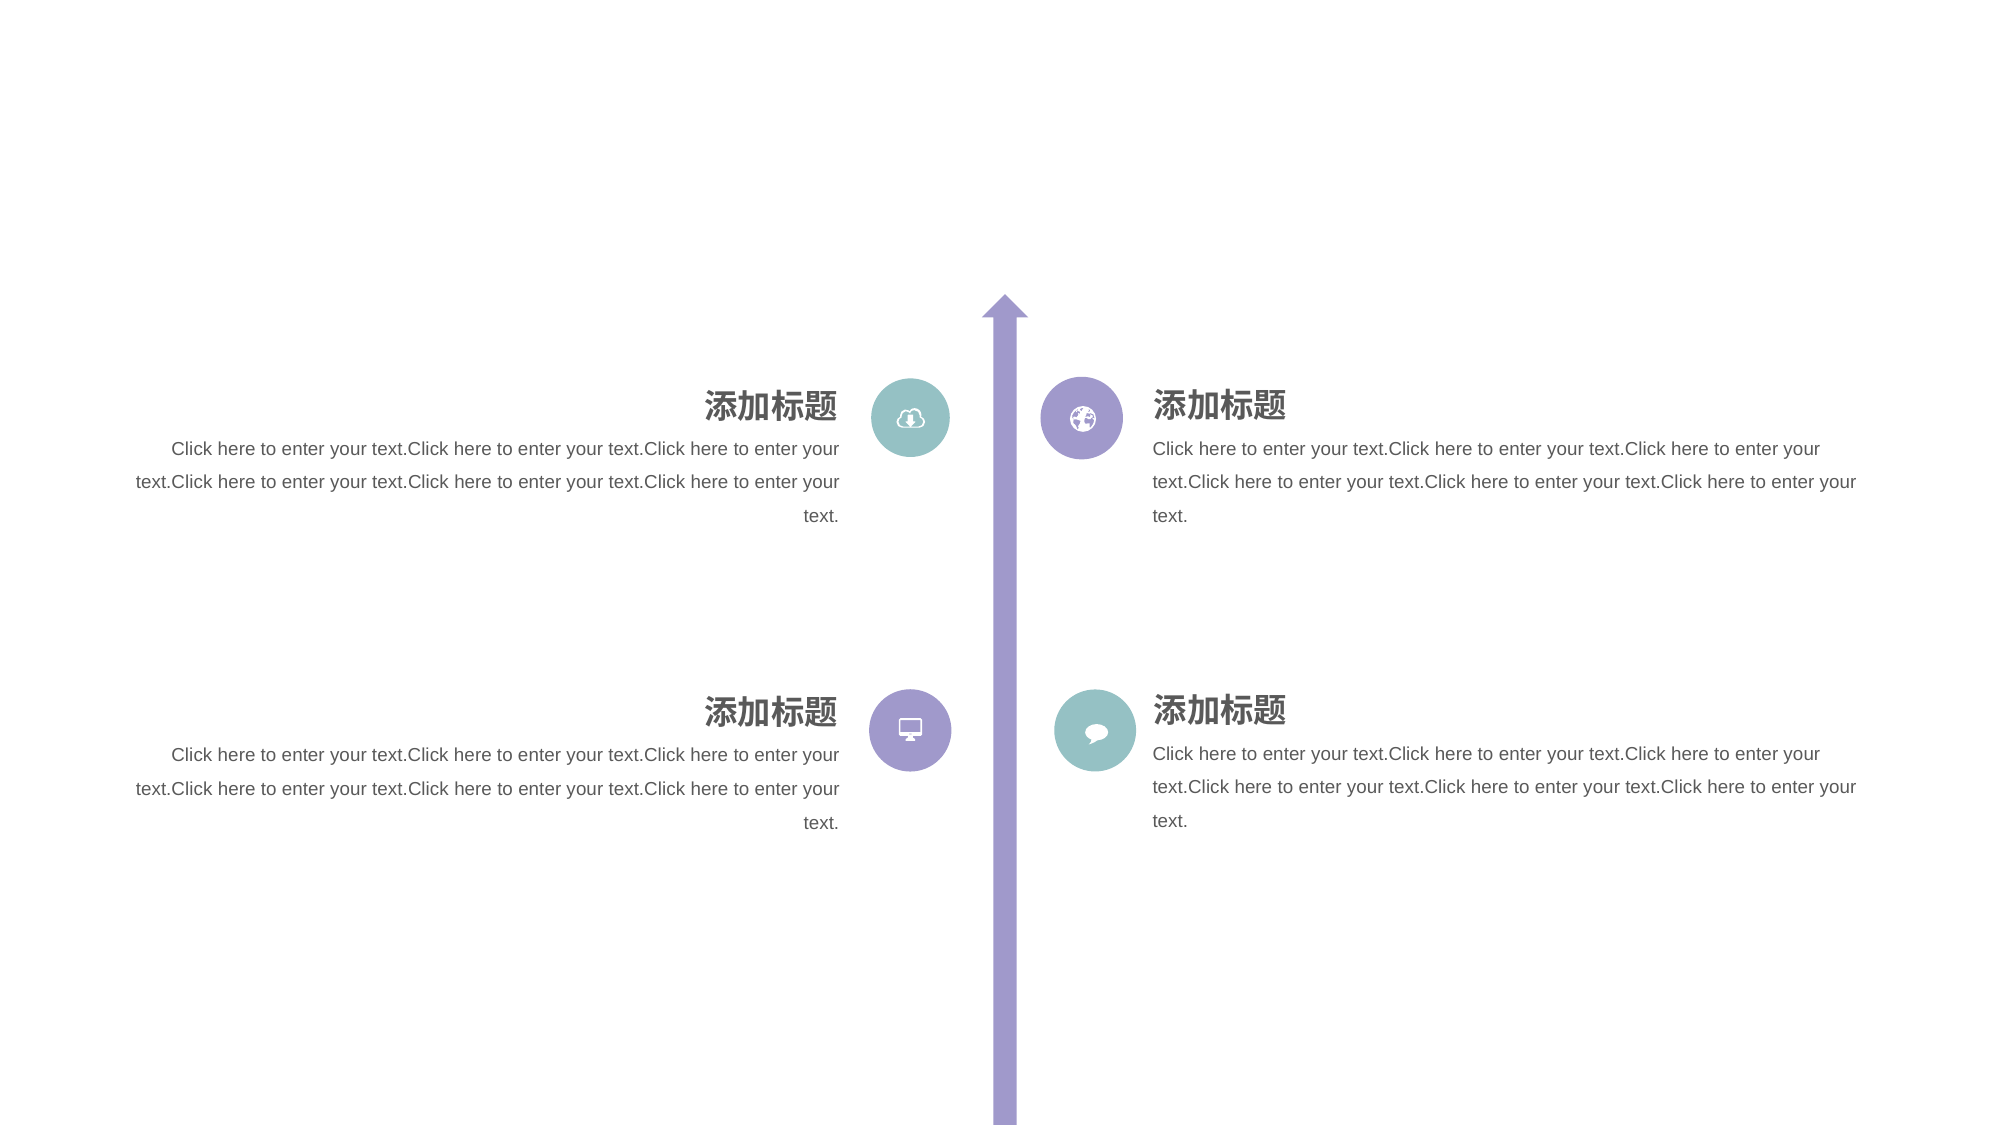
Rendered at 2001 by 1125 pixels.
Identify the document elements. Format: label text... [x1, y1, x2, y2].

text_box [979, 292, 1031, 1125]
text_box 添加标题 [1139, 682, 1302, 722]
text_box Click here to enter your text.Click here to enter your text.Click here to enter your text.Click here to enter your text.Click here to enter your text.Click here to enter your text. [1137, 417, 1883, 534]
text_box Click here to enter your text.Click here to enter your text.Click here to enter your text.Click here to enter your text.Click here to enter your text.Click here to enter your text. [109, 724, 854, 841]
text_box 添加标题 [689, 378, 853, 417]
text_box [1040, 376, 1123, 460]
text_box Click here to enter your text.Click here to enter your text.Click here to enter your text.Click here to enter your text.Click here to enter your text.Click here to enter your text. [109, 417, 854, 534]
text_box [869, 689, 952, 772]
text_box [1054, 689, 1137, 772]
text_box 添加标题 [1139, 376, 1302, 417]
text_box Click here to enter your text.Click here to enter your text.Click here to enter your text.Click here to enter your text.Click here to enter your text.Click here to enter your text. [1137, 722, 1883, 839]
text_box 添加标题 [689, 683, 853, 724]
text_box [871, 378, 950, 458]
